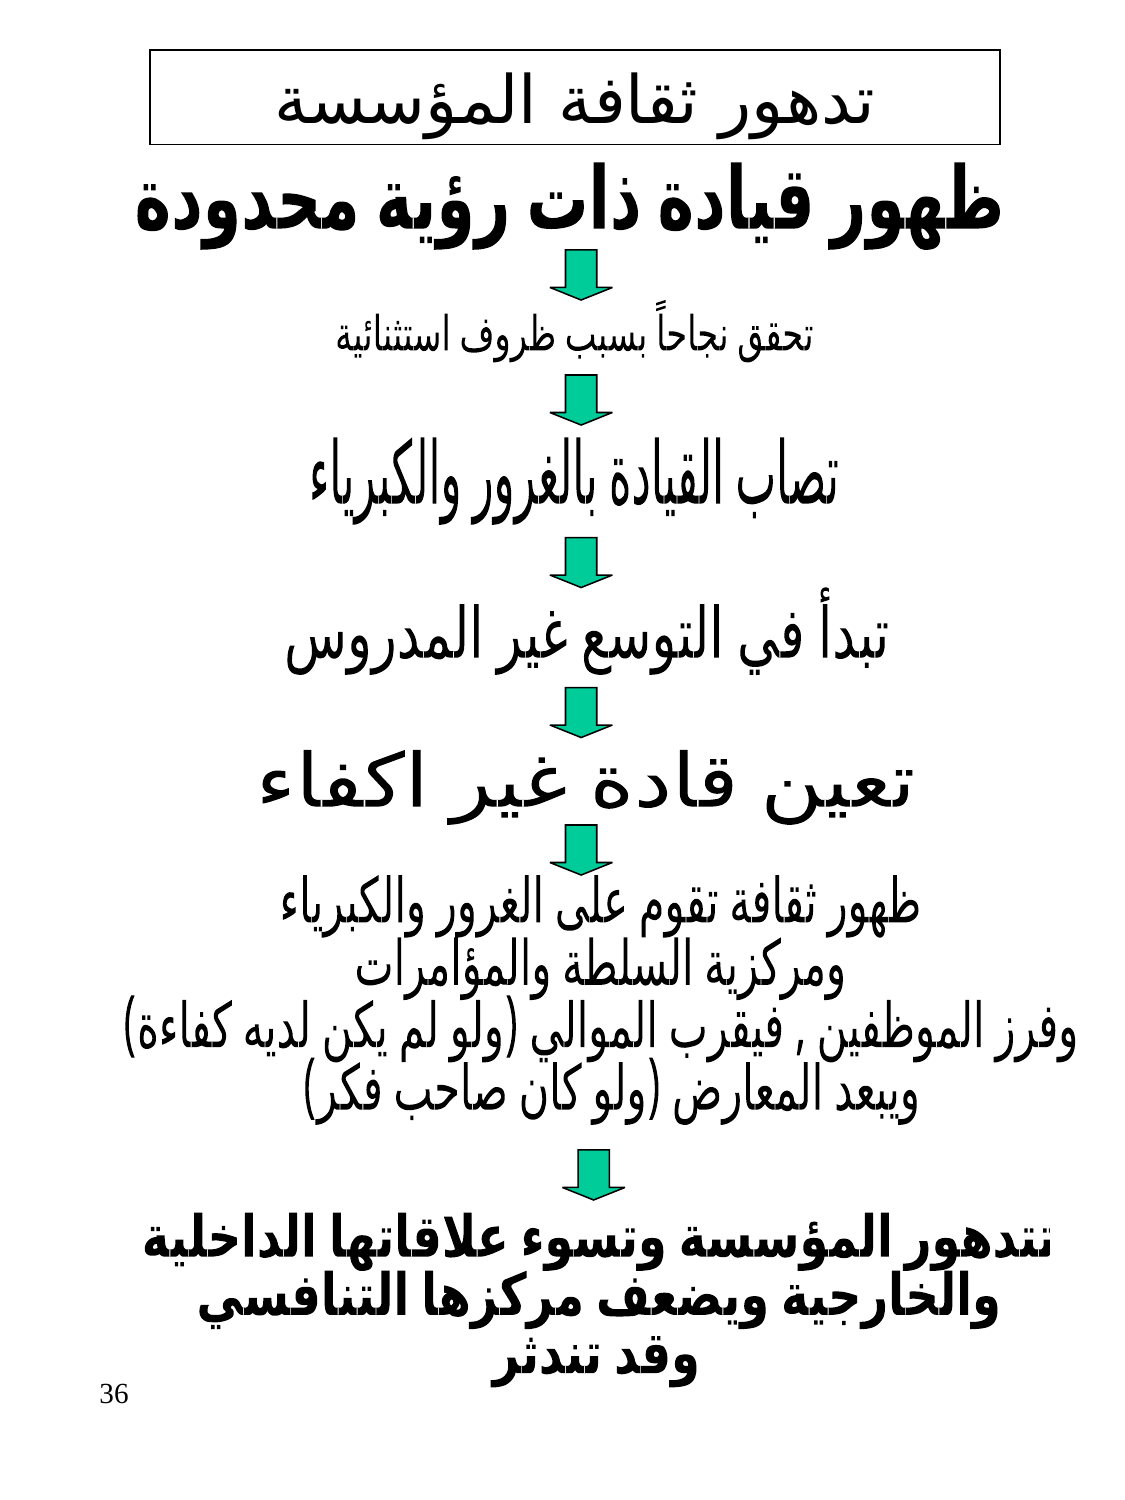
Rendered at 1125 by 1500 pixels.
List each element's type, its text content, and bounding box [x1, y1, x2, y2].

text_box [549, 375, 613, 426]
text_box [549, 537, 613, 588]
text_box [549, 249, 613, 301]
text_box [549, 825, 613, 876]
slide_number 36 [84, 1366, 319, 1467]
text_box تدهور ثقافة المؤسسة [150, 49, 1000, 145]
text_box [549, 687, 613, 738]
text_box [562, 1149, 625, 1201]
